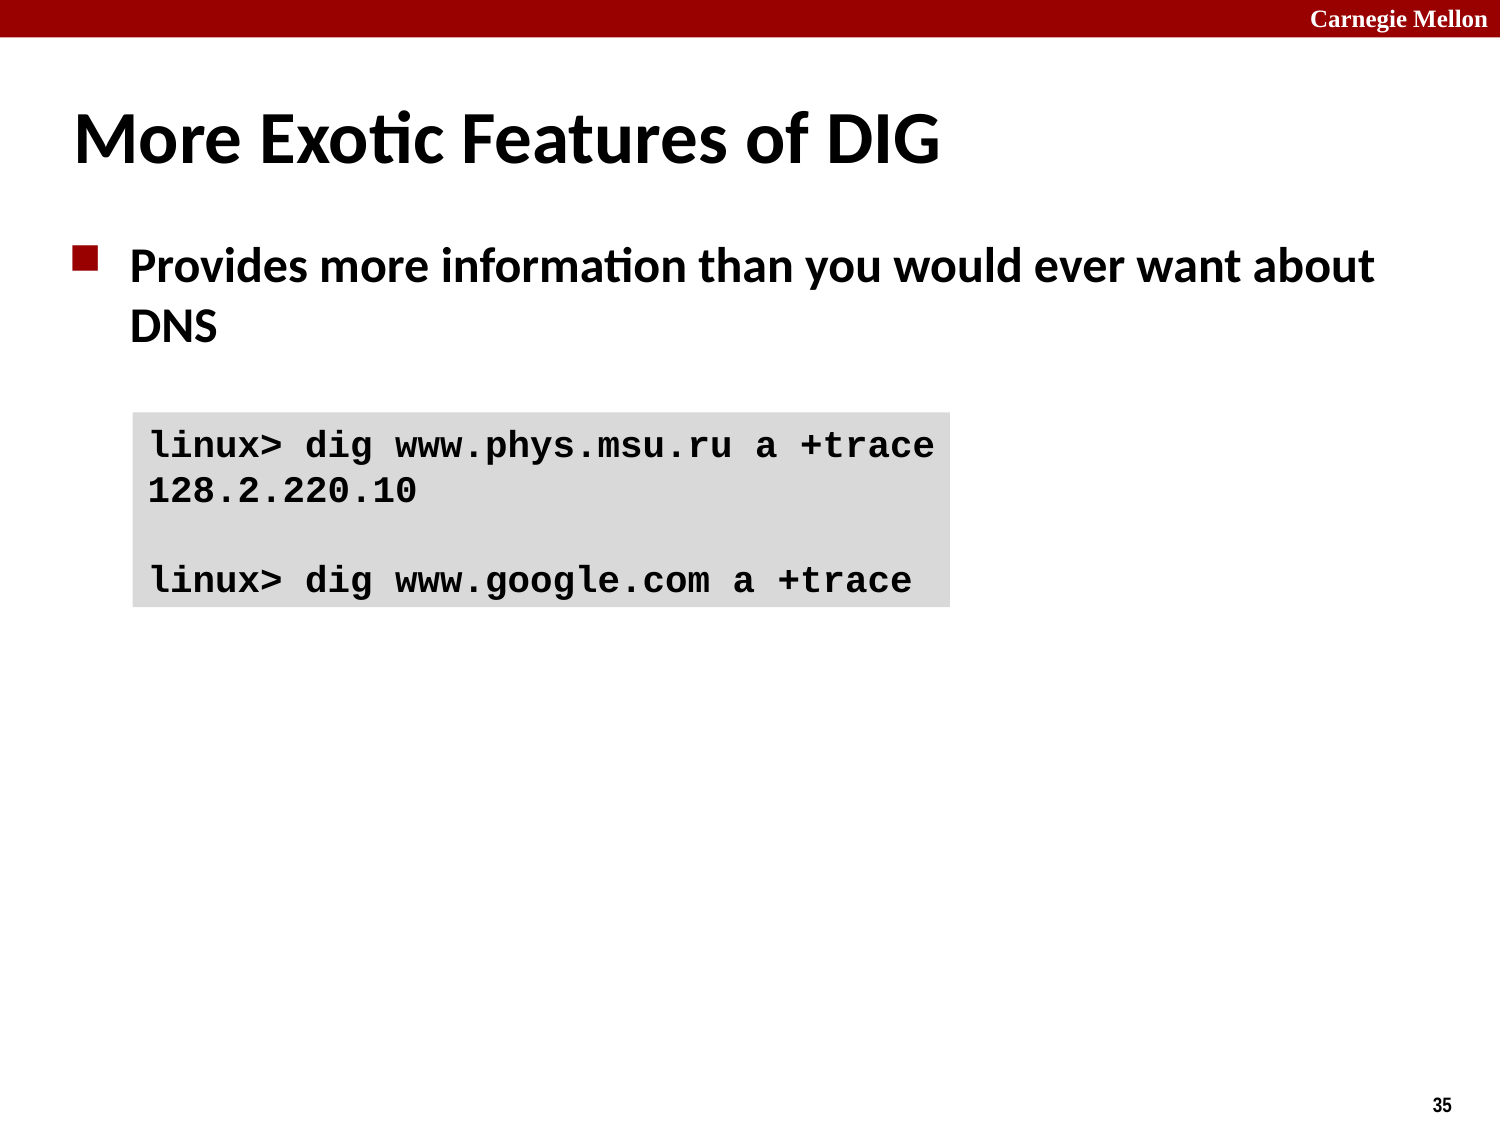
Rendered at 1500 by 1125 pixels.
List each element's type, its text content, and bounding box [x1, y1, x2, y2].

text_box linux> dig www.phys.msu.ru a +trace 128.2.220.10 linux> dig www.google.com a +trace [132, 412, 950, 608]
title More Exotic Features of DIG [58, 71, 1305, 197]
list Provides more information than you would ever want about DNS [58, 224, 1422, 401]
